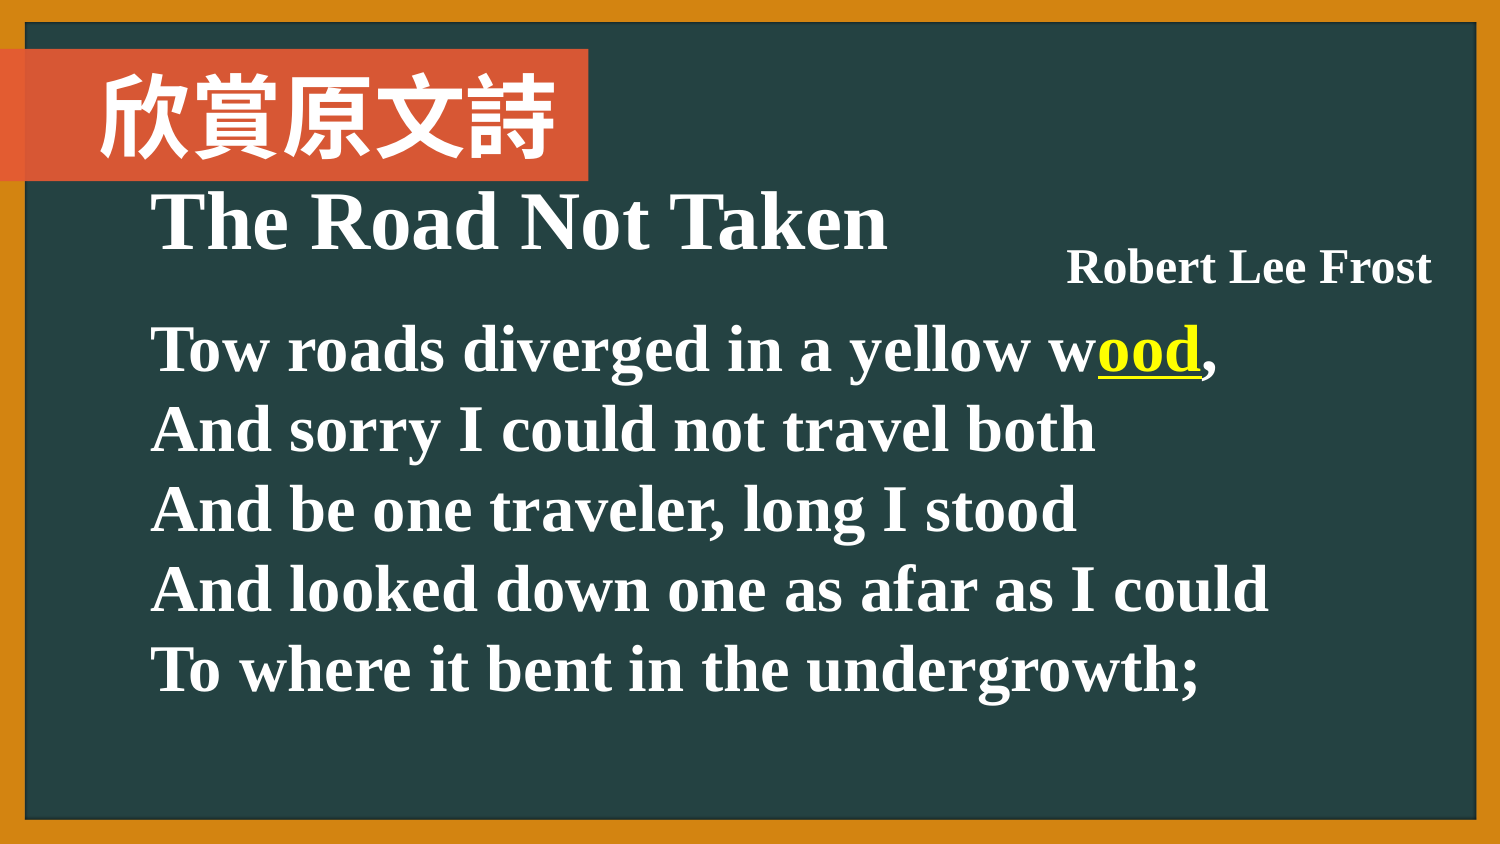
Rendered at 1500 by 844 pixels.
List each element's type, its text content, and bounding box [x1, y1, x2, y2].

text_box Robert Lee Frost [1001, 226, 1448, 302]
text_box 欣賞原文詩 [0, 48, 589, 182]
text_box Tow roads diverged in a yellow wood, And sorry I could not travel both And be one traveler, long I stood And looked down one as afar as I could To where it bent in the undergrowth; [135, 297, 1484, 713]
picture [0, 0, 1500, 844]
text_box The Road Not Taken [136, 159, 933, 274]
